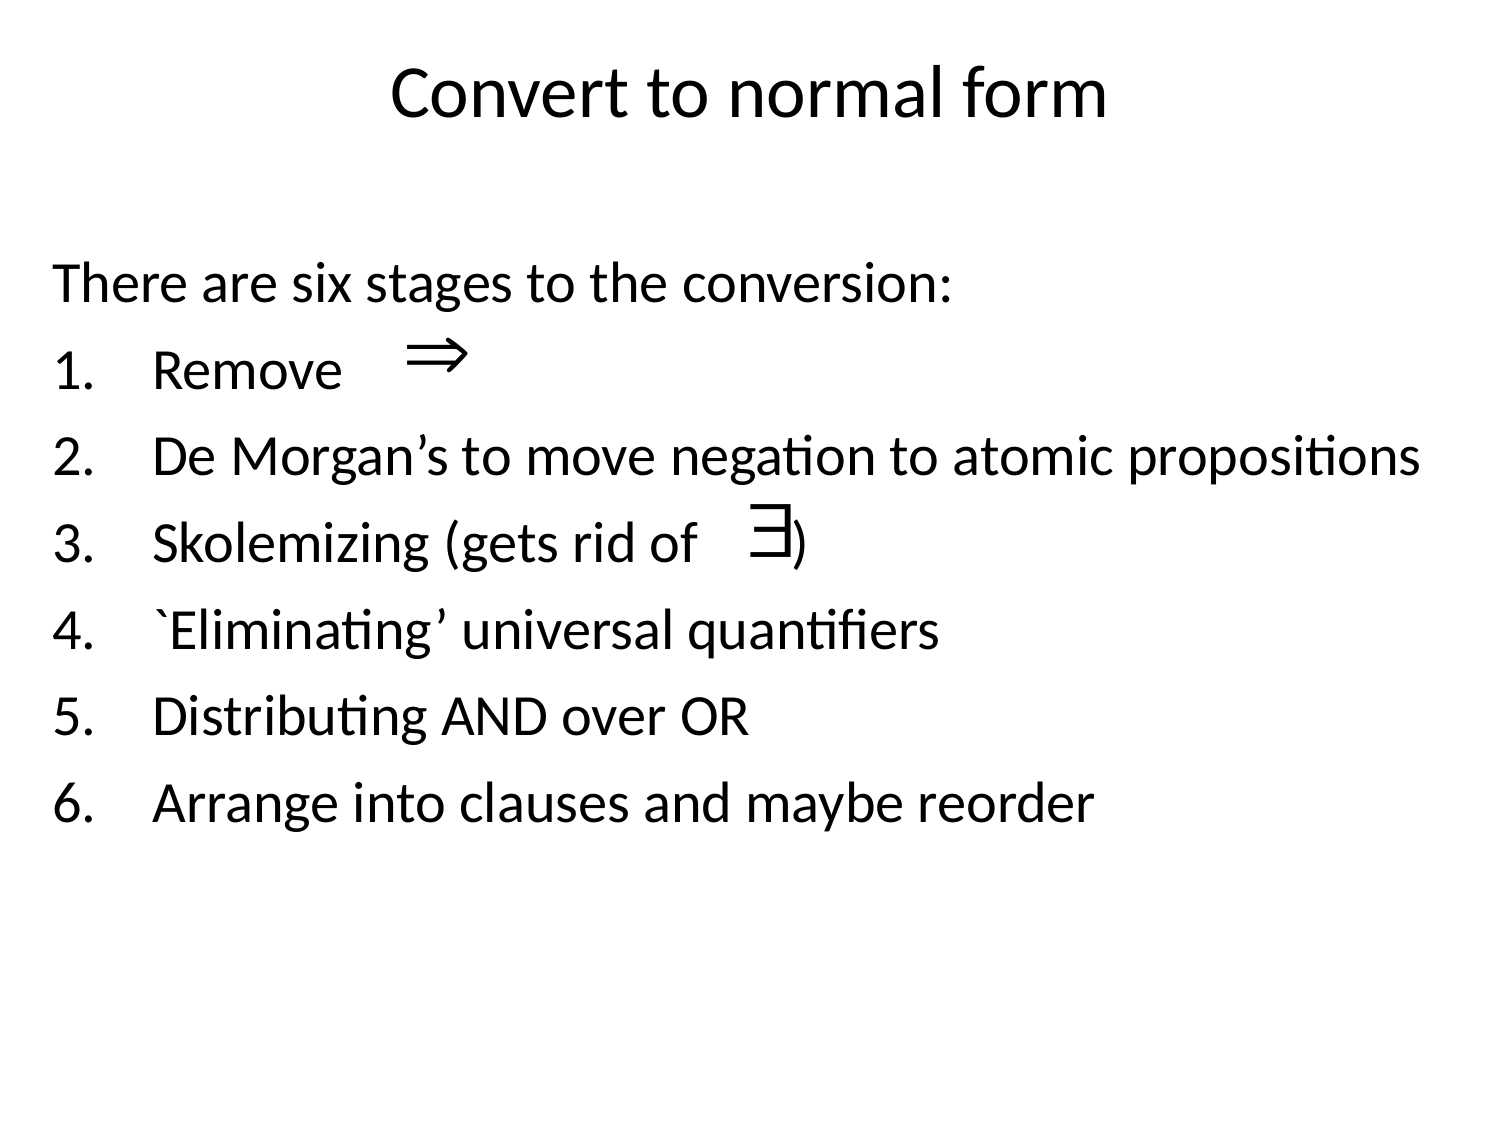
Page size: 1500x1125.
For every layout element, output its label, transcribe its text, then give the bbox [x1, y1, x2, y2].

list There are six stages to the conversion: Remove De Morgan’s to move negation to atomic propositions Skolemizing (gets rid of ) `Eliminating’ universal quantifiers Distributing AND over OR Arrange into clauses and maybe reorder [37, 149, 1500, 1063]
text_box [731, 489, 800, 575]
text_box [387, 312, 514, 410]
title Convert to normal form [112, 37, 1388, 138]
